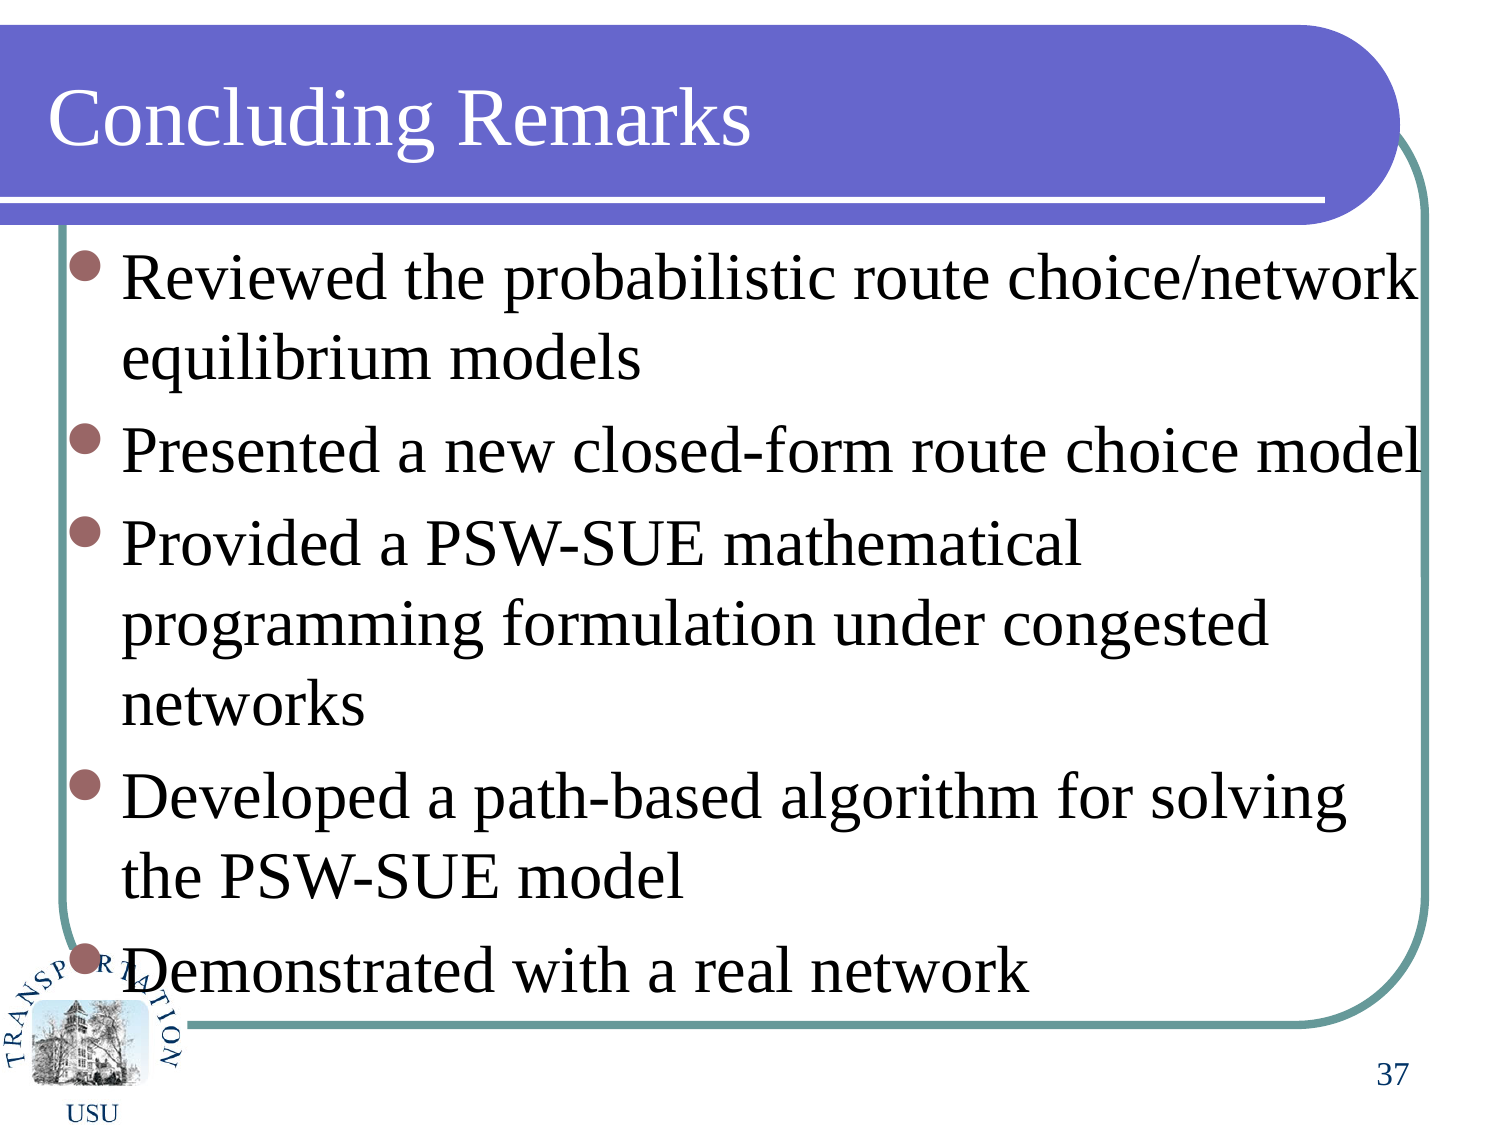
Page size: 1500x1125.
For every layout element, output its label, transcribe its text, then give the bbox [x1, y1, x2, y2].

title Concluding Remarks [31, 37, 1348, 188]
list Reviewed the probabilistic route choice/network equilibrium models Presented a new closed-form route choice model Provided a PSW-SUE mathematical programming formulation under congested networks Developed a path-based algorithm for solving the PSW-SUE model Demonstrated with a real network [49, 224, 1451, 951]
picture [0, 950, 188, 1125]
slide_number 37 [1174, 1024, 1426, 1101]
